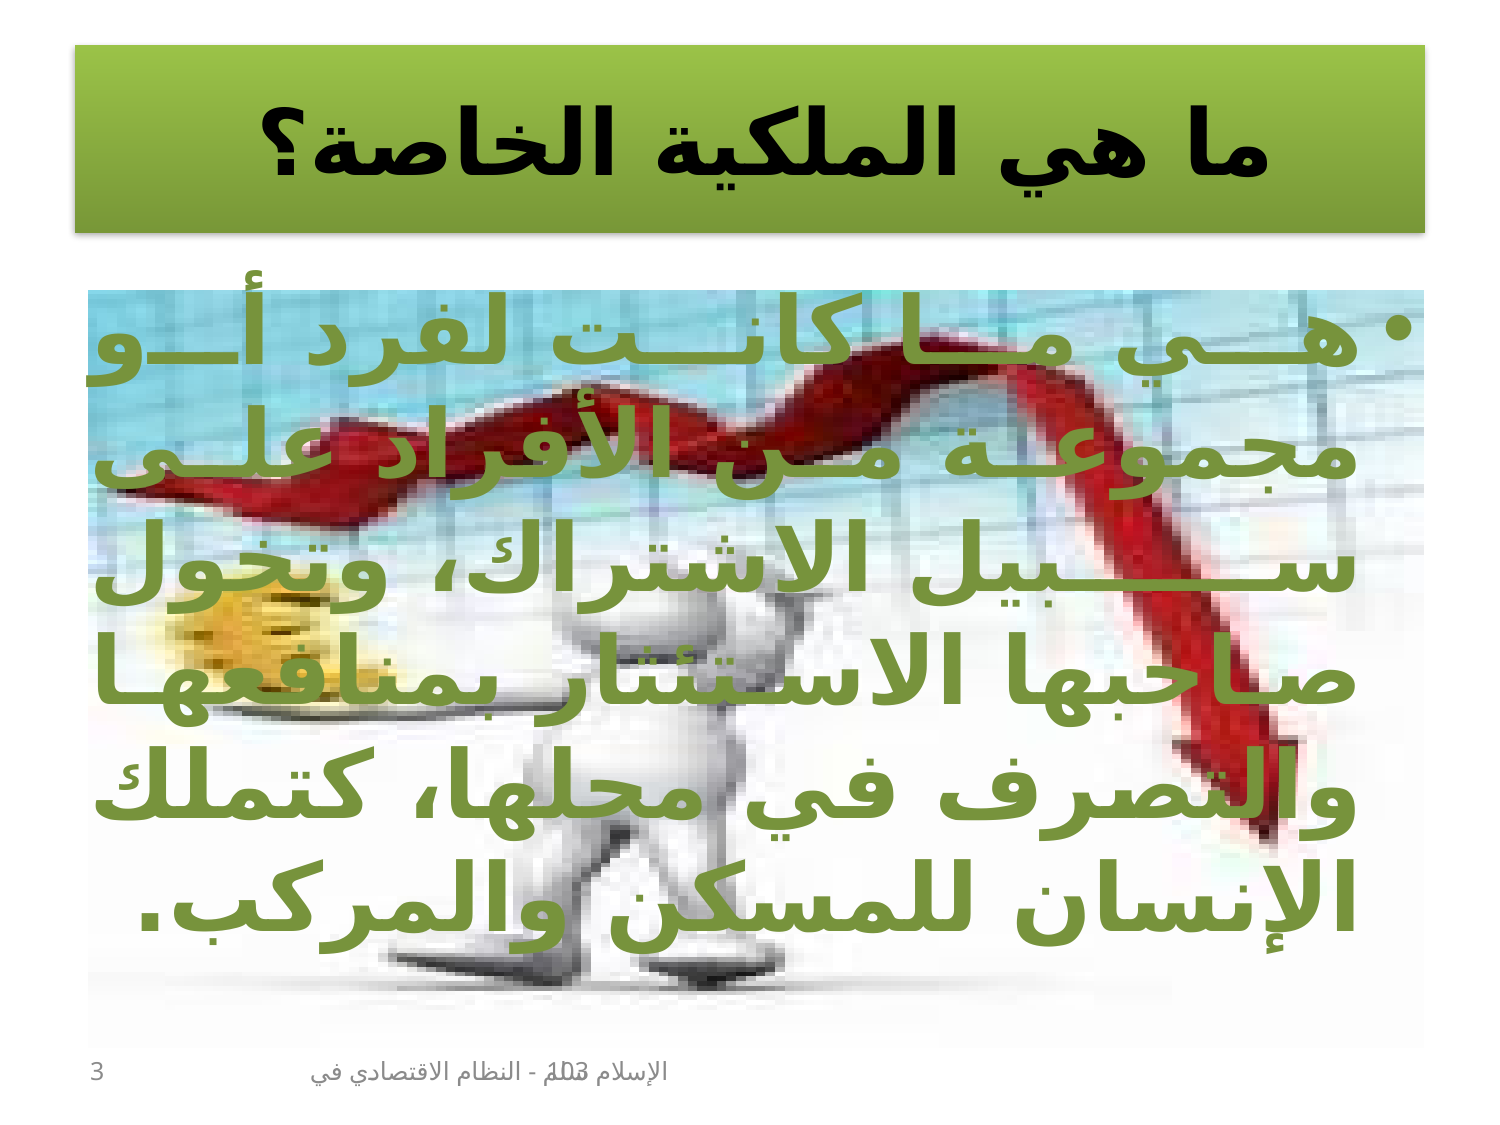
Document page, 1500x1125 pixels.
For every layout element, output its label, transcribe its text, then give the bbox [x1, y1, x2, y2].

title ما هي الملكية الخاصة؟ [75, 45, 1425, 233]
footer 103 سلم - النظام الاقتصادي في الإسلام [512, 1057, 988, 1103]
slide_number 3 [75, 1042, 425, 1103]
list هي ما كانت لفرد أو مجموعة من الأفراد على سبيل الاشتراك، وتخول صاحبها الاستئثار بمنافعها والتصرف في محلها، كتملك الإنسان للمسكن والمركب. [75, 262, 1425, 1005]
picture [88, 290, 1424, 1048]
